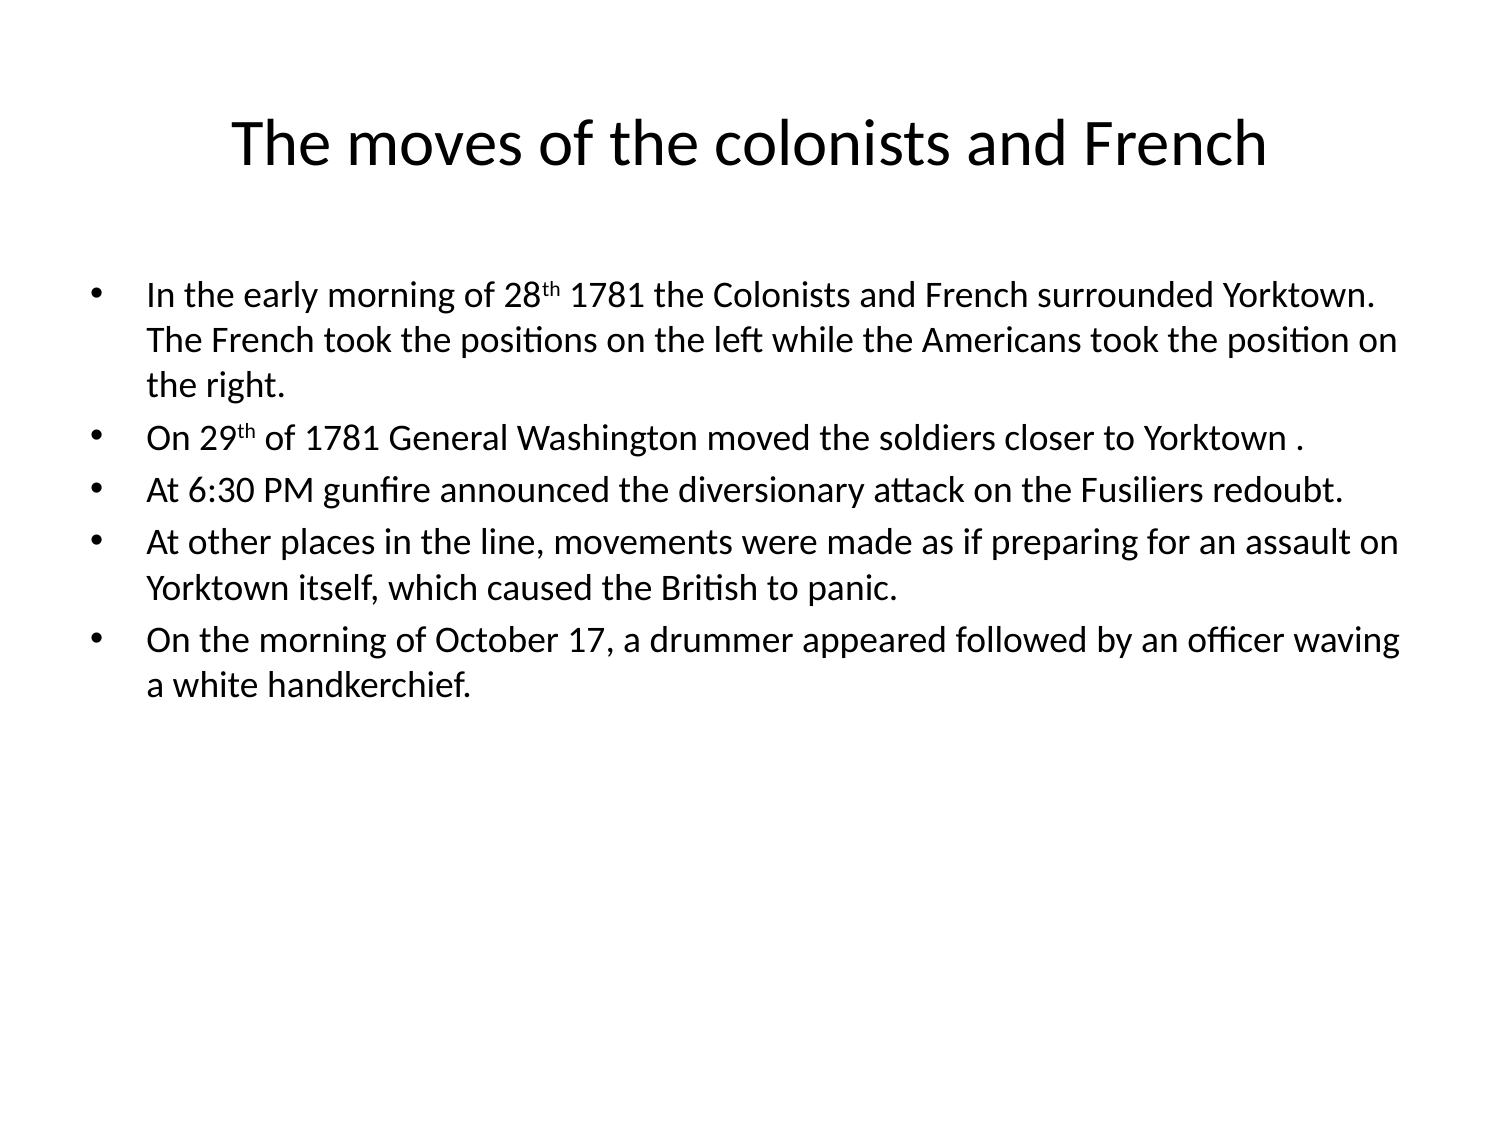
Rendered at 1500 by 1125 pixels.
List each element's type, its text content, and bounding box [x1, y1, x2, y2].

list In the early morning of 28th 1781 the Colonists and French surrounded Yorktown. The French took the positions on the left while the Americans took the position on the right. On 29th of 1781 General Washington moved the soldiers closer to Yorktown . At 6:30 PM gunfire announced the diversionary attack on the Fusiliers redoubt. At other places in the line, movements were made as if preparing for an assault on Yorktown itself, which caused the British to panic. On the morning of October 17, a drummer appeared followed by an officer waving a white handkerchief. [75, 262, 1425, 1005]
title The moves of the colonists and French [75, 45, 1425, 233]
